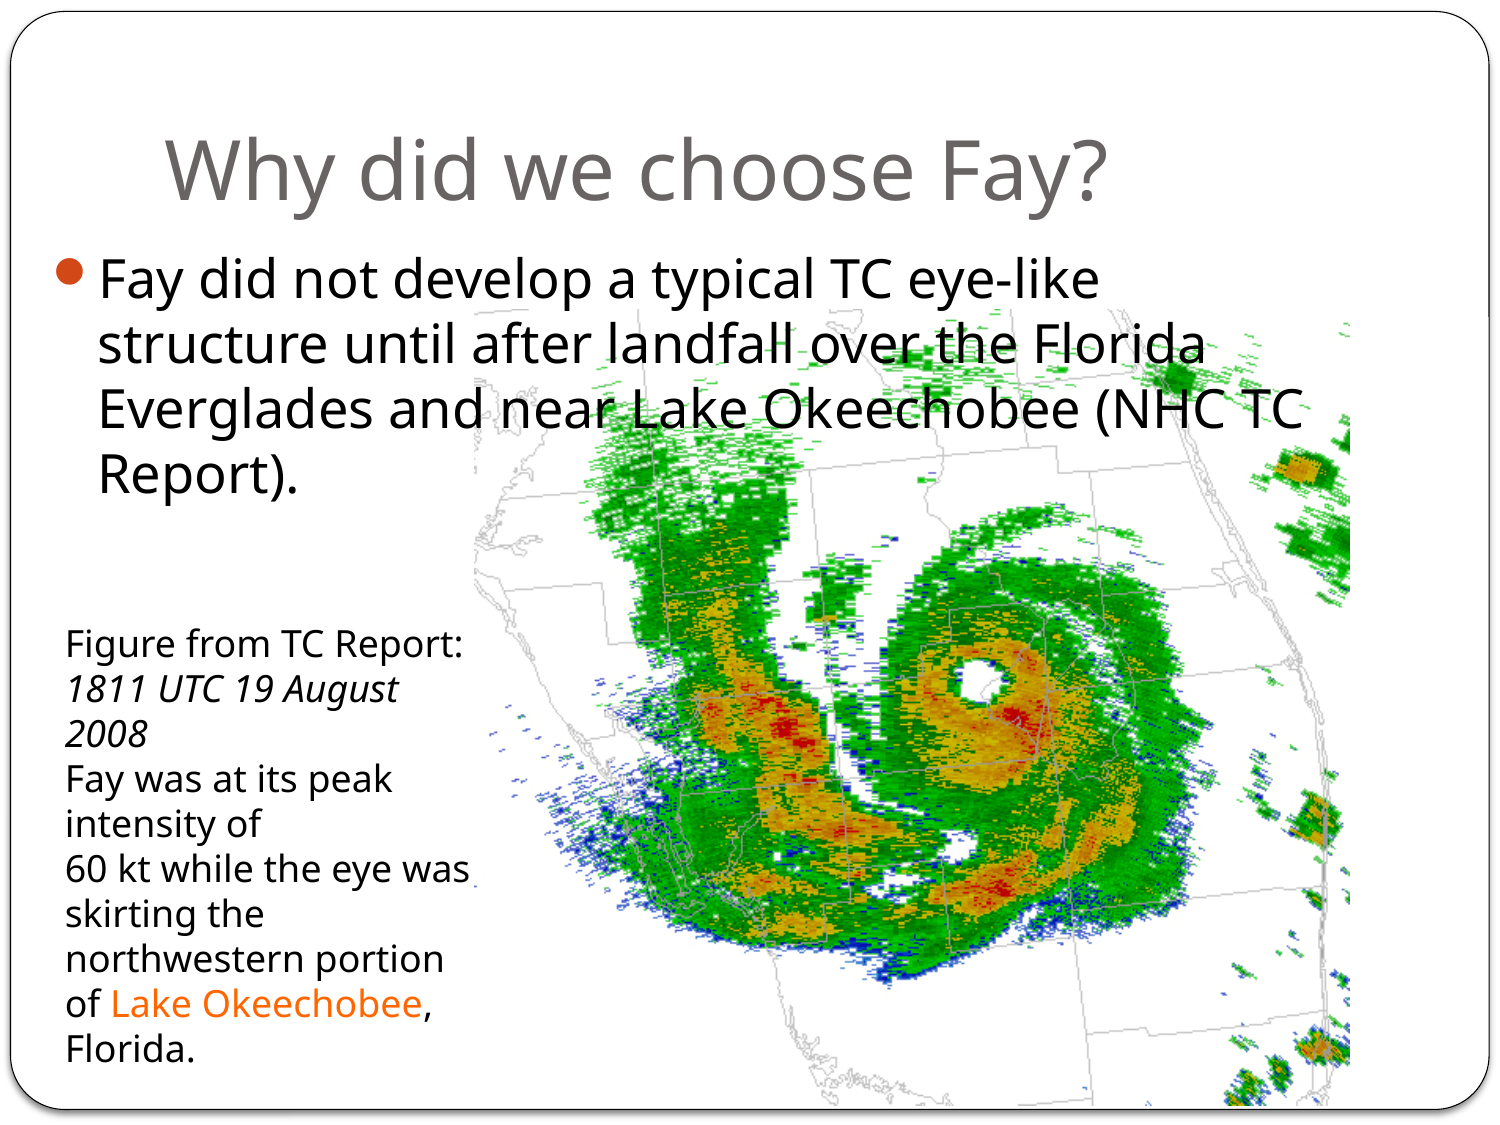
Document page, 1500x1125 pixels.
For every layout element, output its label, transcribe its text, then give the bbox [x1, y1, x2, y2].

title Why did we choose Fay? [150, 45, 1425, 233]
list Fay did not develop a typical TC eye-like structure until after landfall over the Florida Everglades and near Lake Okeechobee (NHC TC Report). [37, 237, 1350, 988]
picture [474, 309, 1351, 1107]
text_box Figure from TC Report: 1811 UTC 19 August 2008 Fay was at its peak intensity of 60 kt while the eye was skirting the northwestern portion of Lake Okeechobee, Florida. [49, 612, 468, 1078]
